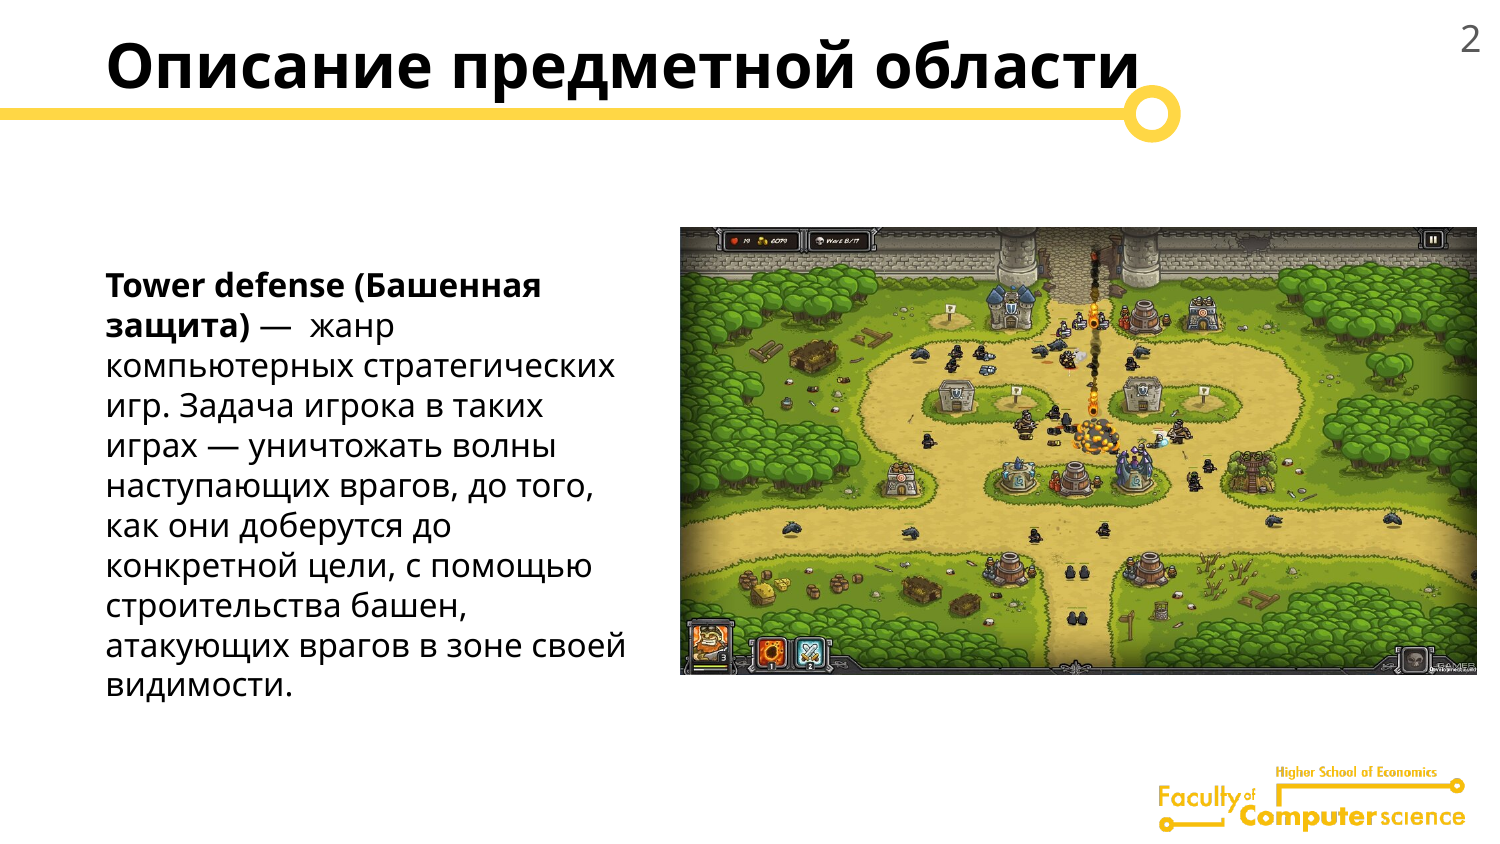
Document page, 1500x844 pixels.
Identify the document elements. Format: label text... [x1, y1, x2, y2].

text_box Tower defense (Башенная защита) — жанр компьютерных стратегических игр. Задача игрока в таких играх — уничтожать волны наступающих врагов, до того, как они доберутся до конкретной цели, с помощью строительства башен, атакующих врагов в зоне своей видимости. [90, 249, 655, 653]
picture [1145, 749, 1477, 844]
text_box 2 [1445, 0, 1500, 75]
picture [680, 227, 1477, 676]
text_box [1129, 91, 1175, 137]
text_box Описание предметной области [90, 18, 1199, 79]
